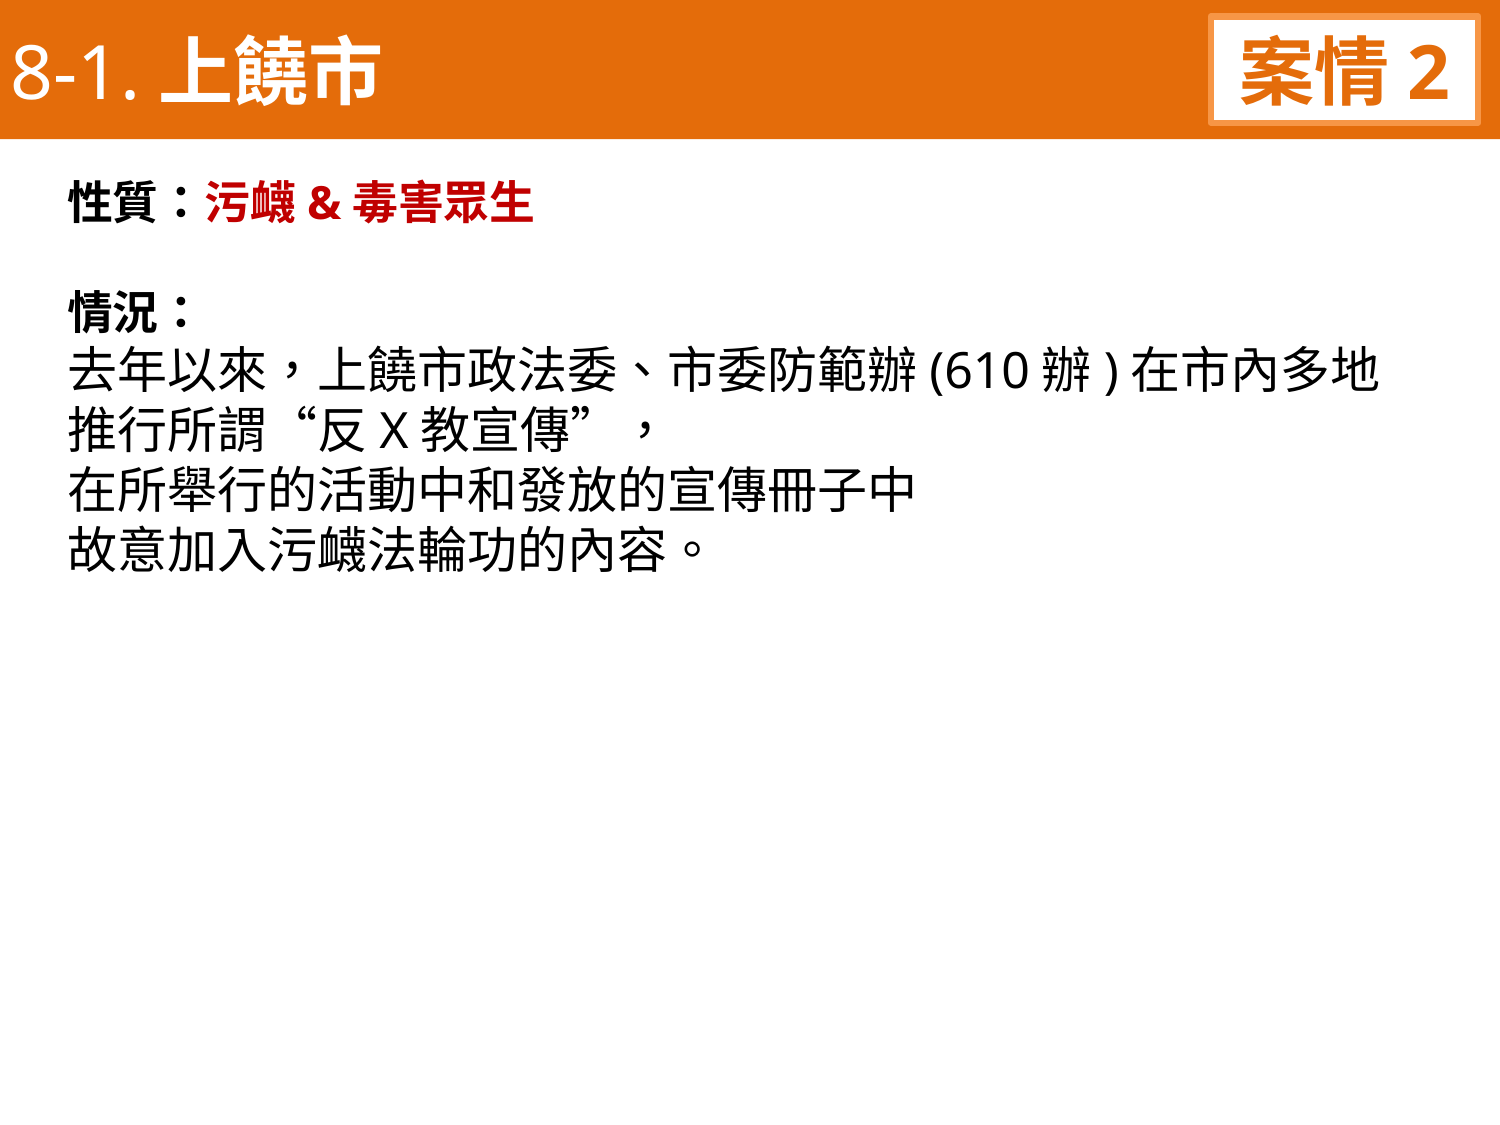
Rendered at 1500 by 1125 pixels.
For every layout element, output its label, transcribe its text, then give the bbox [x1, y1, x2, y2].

text_box 性質：污衊&毒害眾生 情況： 去年以來，上饒市政法委、市委防範辦(610辦)在市內多地 推行所謂“反X教宣傳”， 在所舉行的活動中和發放的宣傳冊子中 故意加入污衊法輪功的內容。 [59, 166, 1440, 586]
text_box [37, 149, 1479, 980]
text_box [0, 0, 1500, 140]
